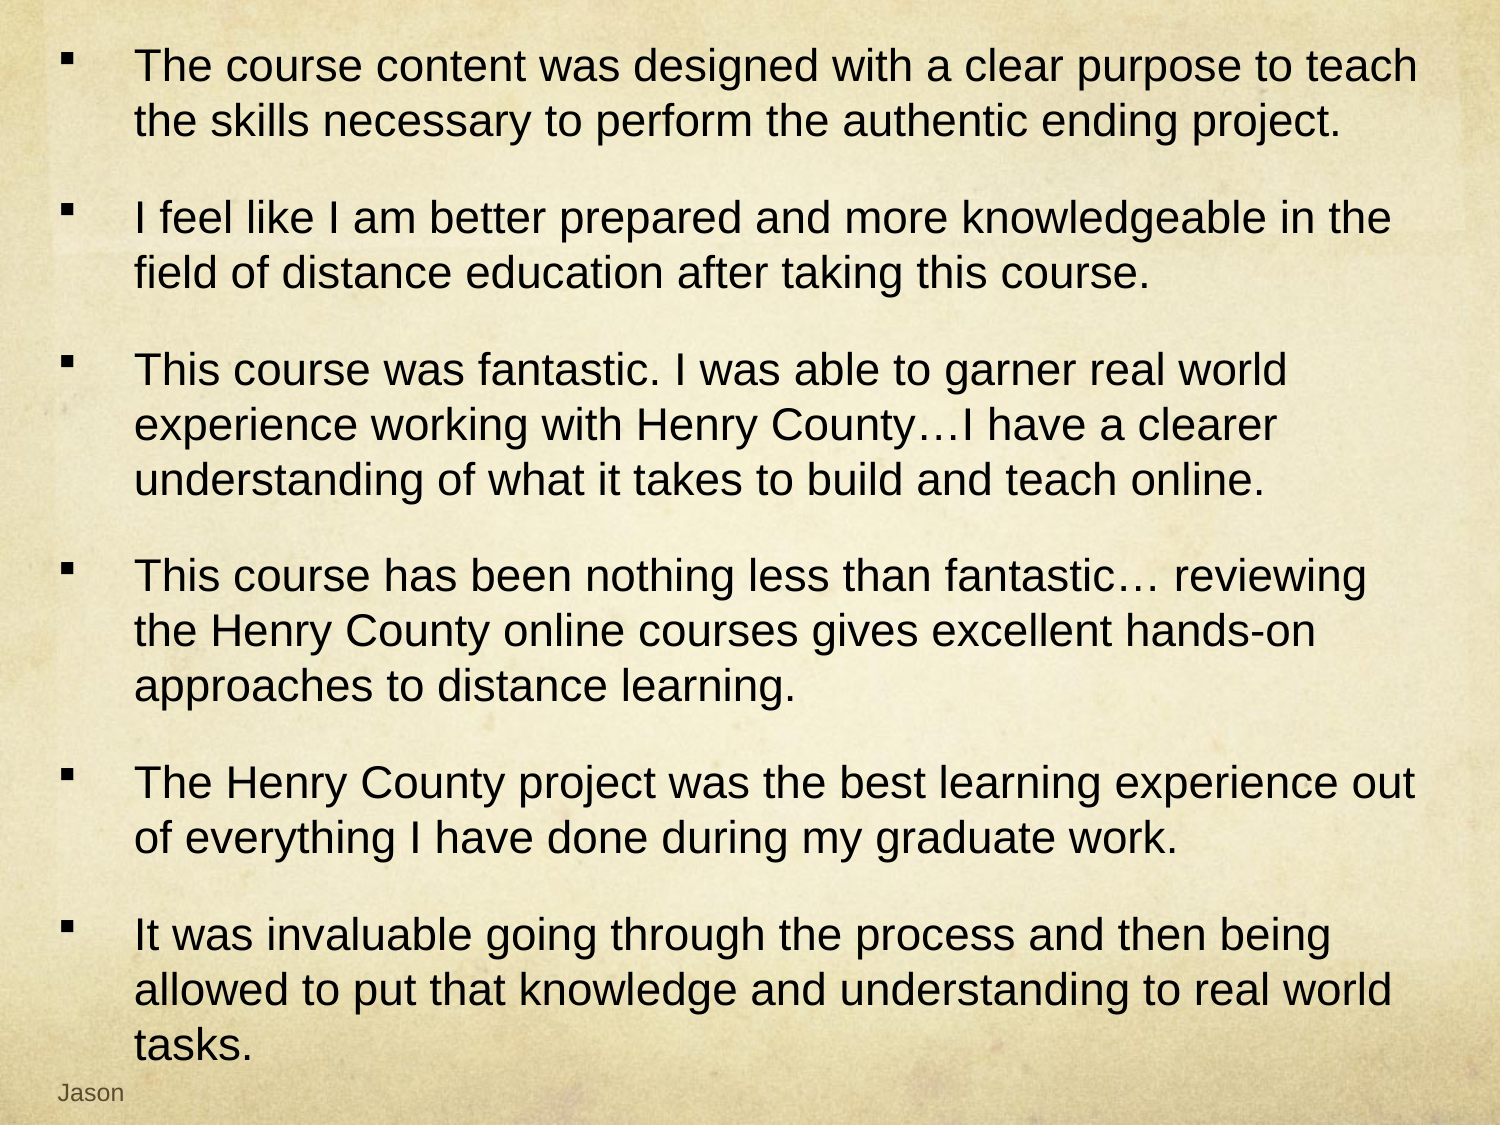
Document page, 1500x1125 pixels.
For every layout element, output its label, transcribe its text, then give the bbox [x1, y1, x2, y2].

picture [0, 0, 1500, 1125]
text_box Jason [42, 1069, 454, 1114]
list The course content was designed with a clear purpose to teach the skills necessary to perform the authentic ending project. I feel like I am better prepared and more knowledgeable in the field of distance education after taking this course. This course was fantastic. I was able to garner real world experience working with Henry County…I have a clearer understanding of what it takes to build and teach online. This course has been nothing less than fantastic… reviewing the Henry County online courses gives excellent hands-on approaches to distance learning. The Henry County project was the best learning experience out of everything I have done during my graduate work. It was invaluable going through the process and then being allowed to put that knowledge and understanding to real world tasks. [42, 28, 1453, 1072]
